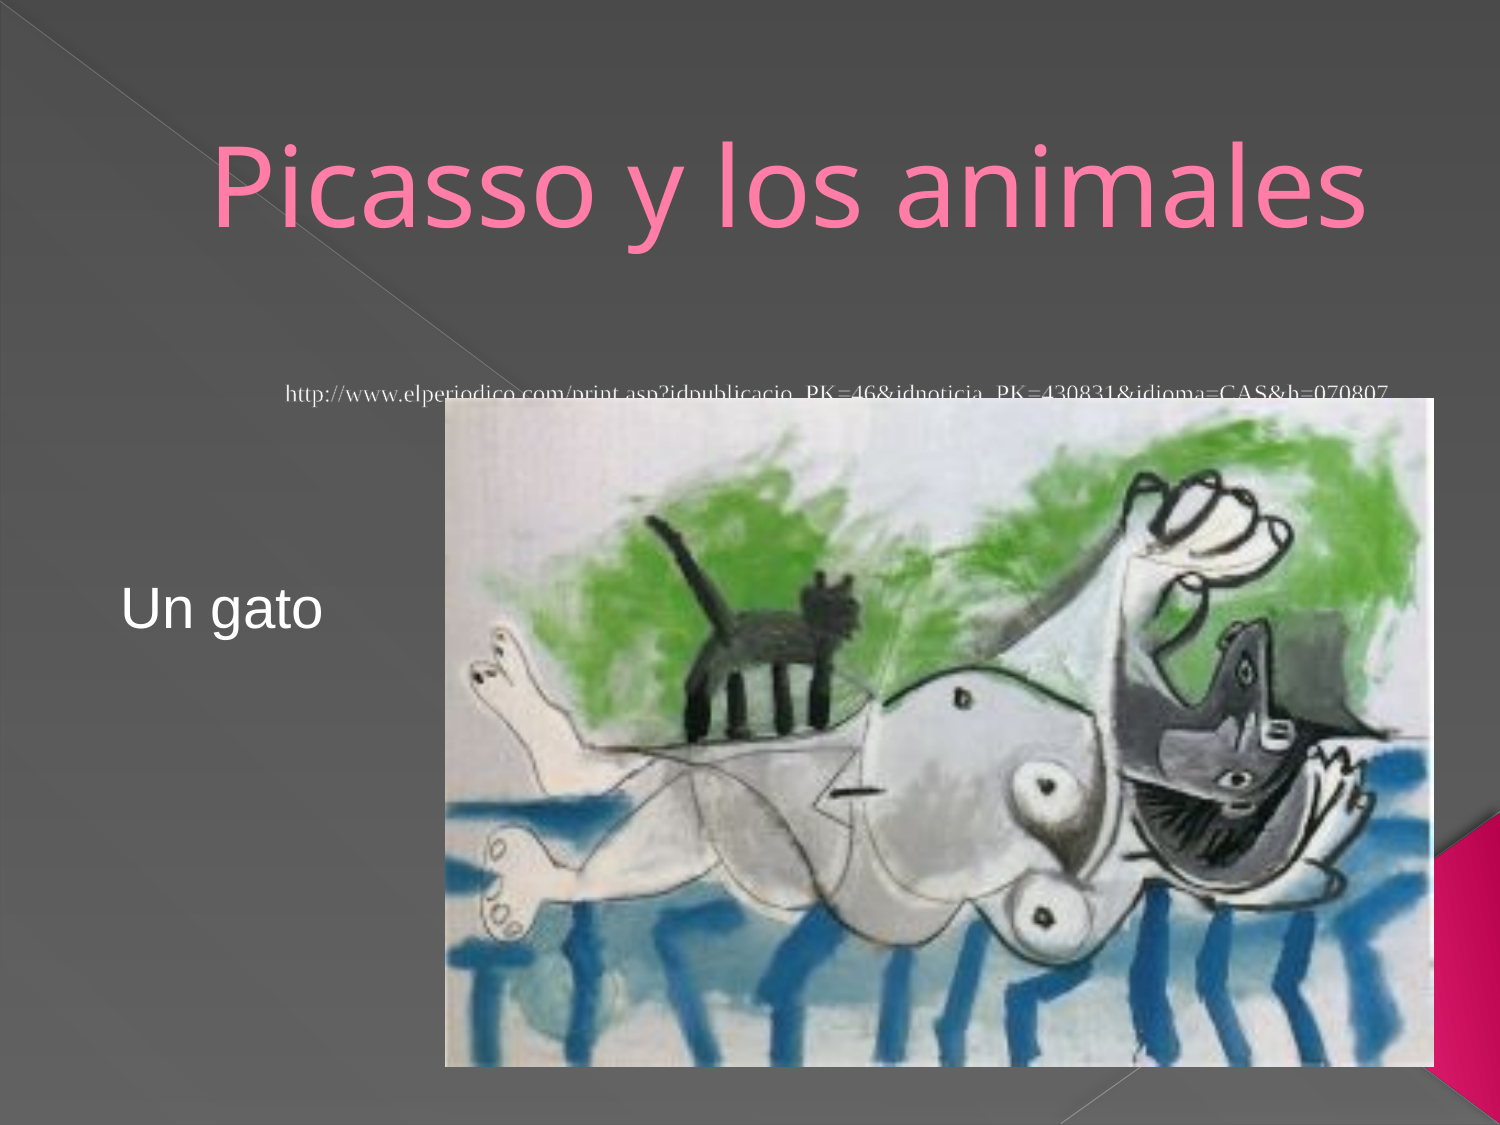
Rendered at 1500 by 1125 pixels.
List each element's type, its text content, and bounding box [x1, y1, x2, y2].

text_box Un gato [105, 562, 364, 648]
subtitle http://www.elperiodico.com/print.asp?idpublicacio_PK=46&idnoticia_PK=430831&idioma=CAS&h=070807 [88, 368, 1412, 1037]
picture [445, 398, 1434, 1067]
title Picasso y los animales [88, 70, 1412, 258]
